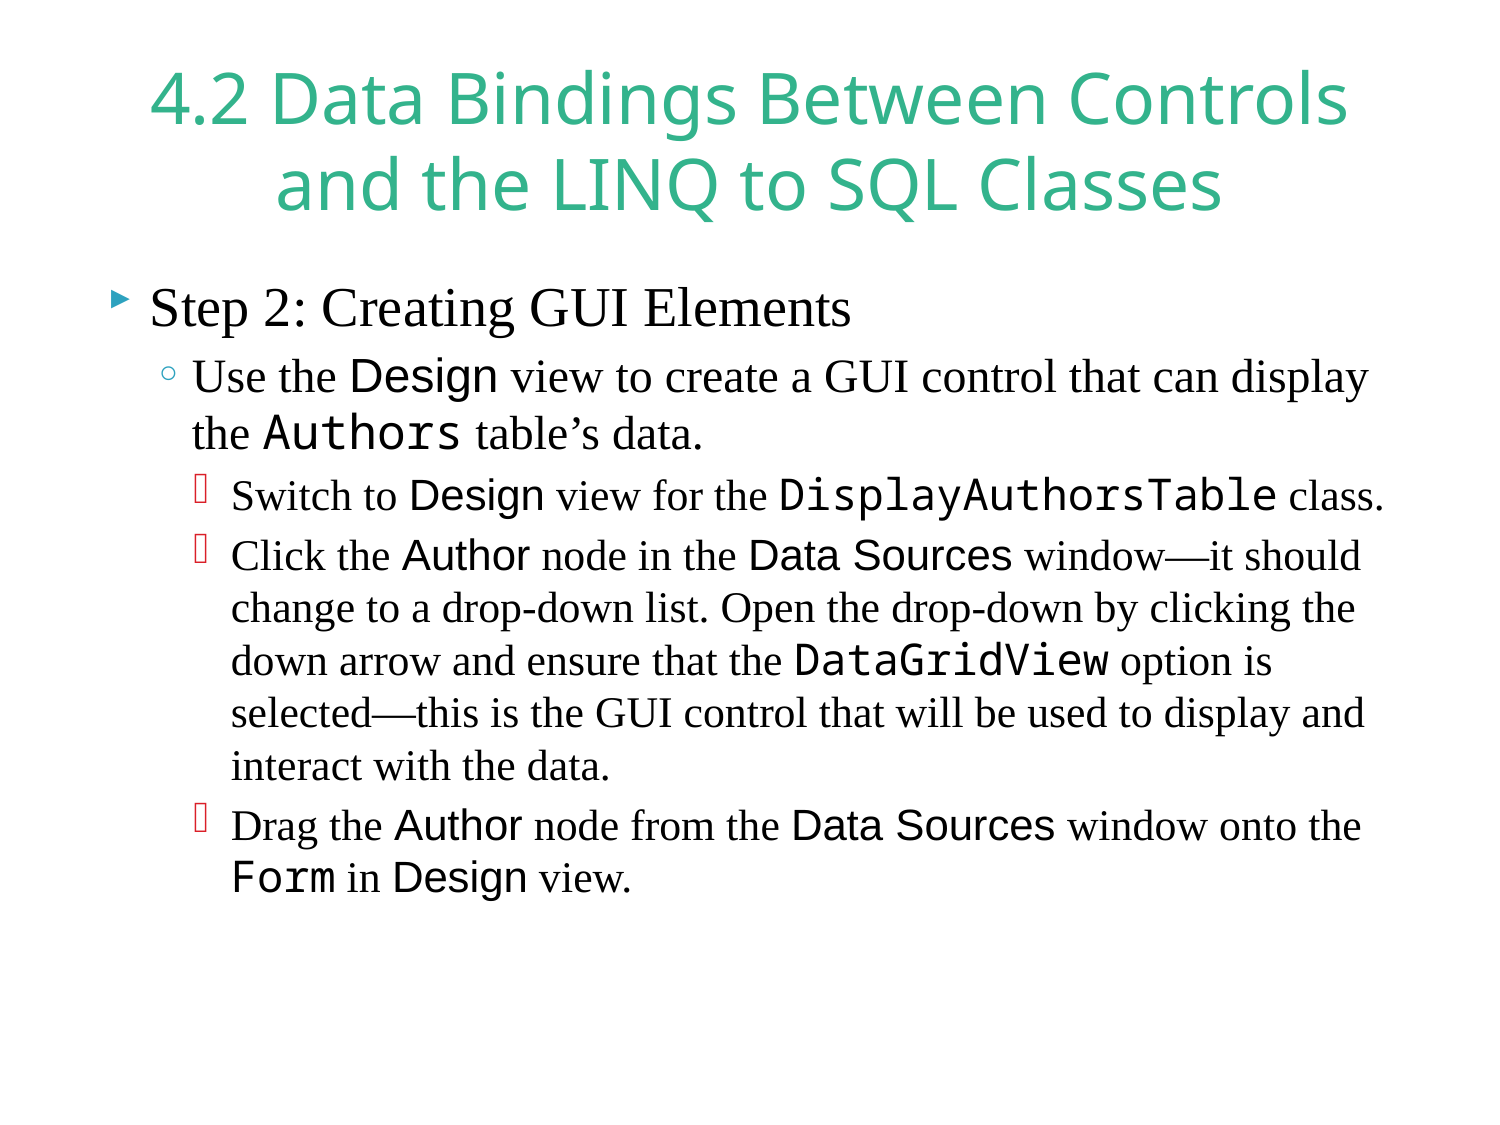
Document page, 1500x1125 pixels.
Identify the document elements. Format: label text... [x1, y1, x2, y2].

list Step 2: Creating GUI Elements Use the Design view to create a GUI control that can display the Authors table’s data. Switch to Design view for the DisplayAuthorsTable class. Click the Author node in the Data Sources window—it should change to a drop-down list. Open the drop-down by clicking the down arrow and ensure that the DataGridView option is selected—this is the GUI control that will be used to display and interact with the data. Drag the Author node from the Data Sources window onto the Form in Design view. [75, 262, 1425, 1005]
title 4.2 Data Bindings Between Controls and the LINQ to SQL Classes [75, 45, 1425, 233]
